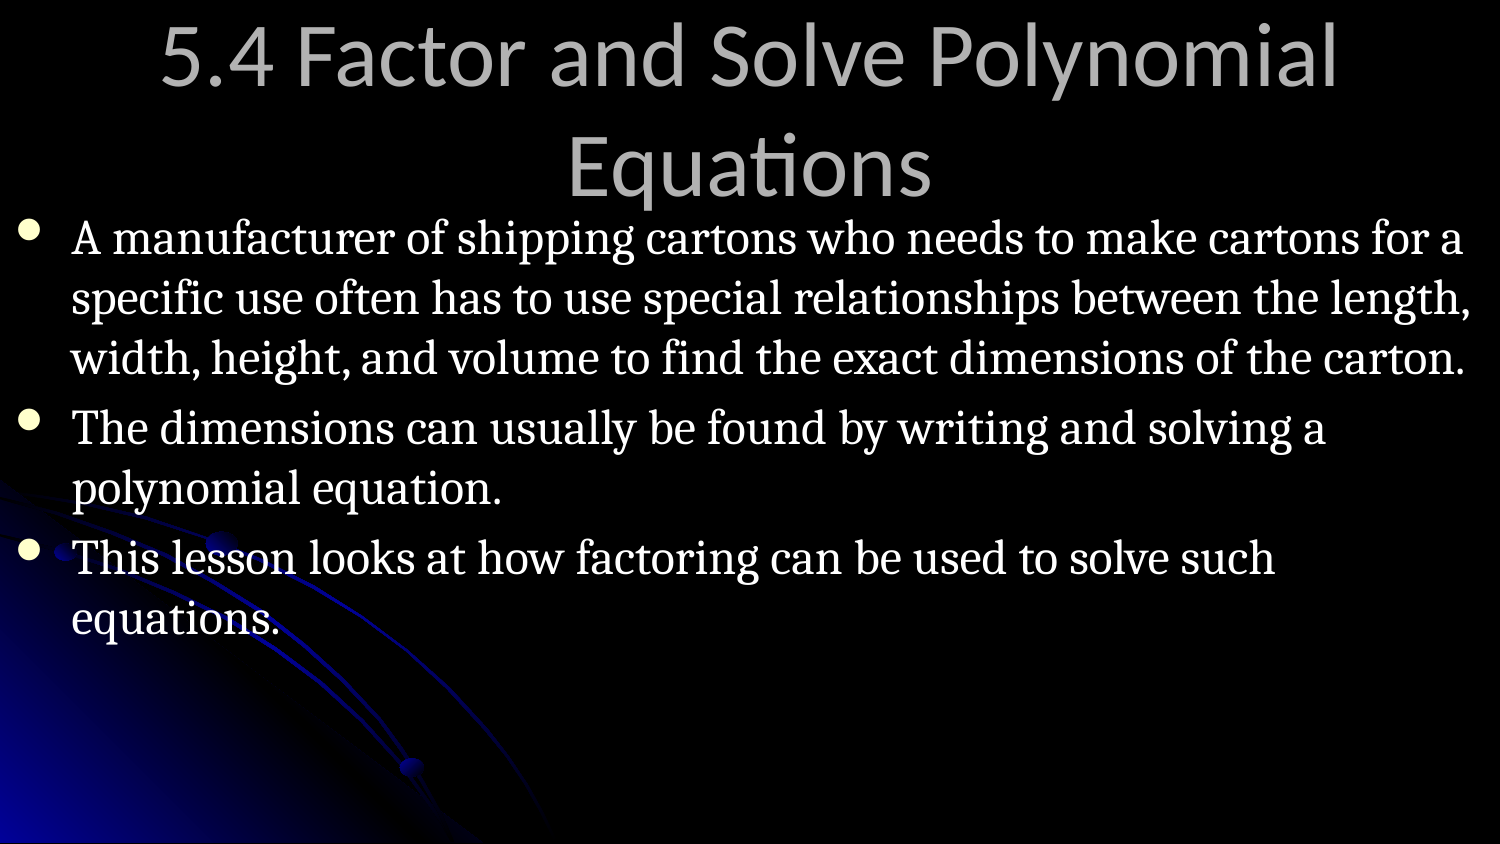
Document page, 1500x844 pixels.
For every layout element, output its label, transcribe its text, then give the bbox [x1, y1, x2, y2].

title 5.4 Factor and Solve Polynomial Equations [0, 33, 1500, 175]
list A manufacturer of shipping cartons who needs to make cartons for a specific use often has to use special relationships between the length, width, height, and volume to find the exact dimensions of the carton. The dimensions can usually be found by writing and solving a polynomial equation. This lesson looks at how factoring can be used to solve such equations. [0, 196, 1500, 755]
